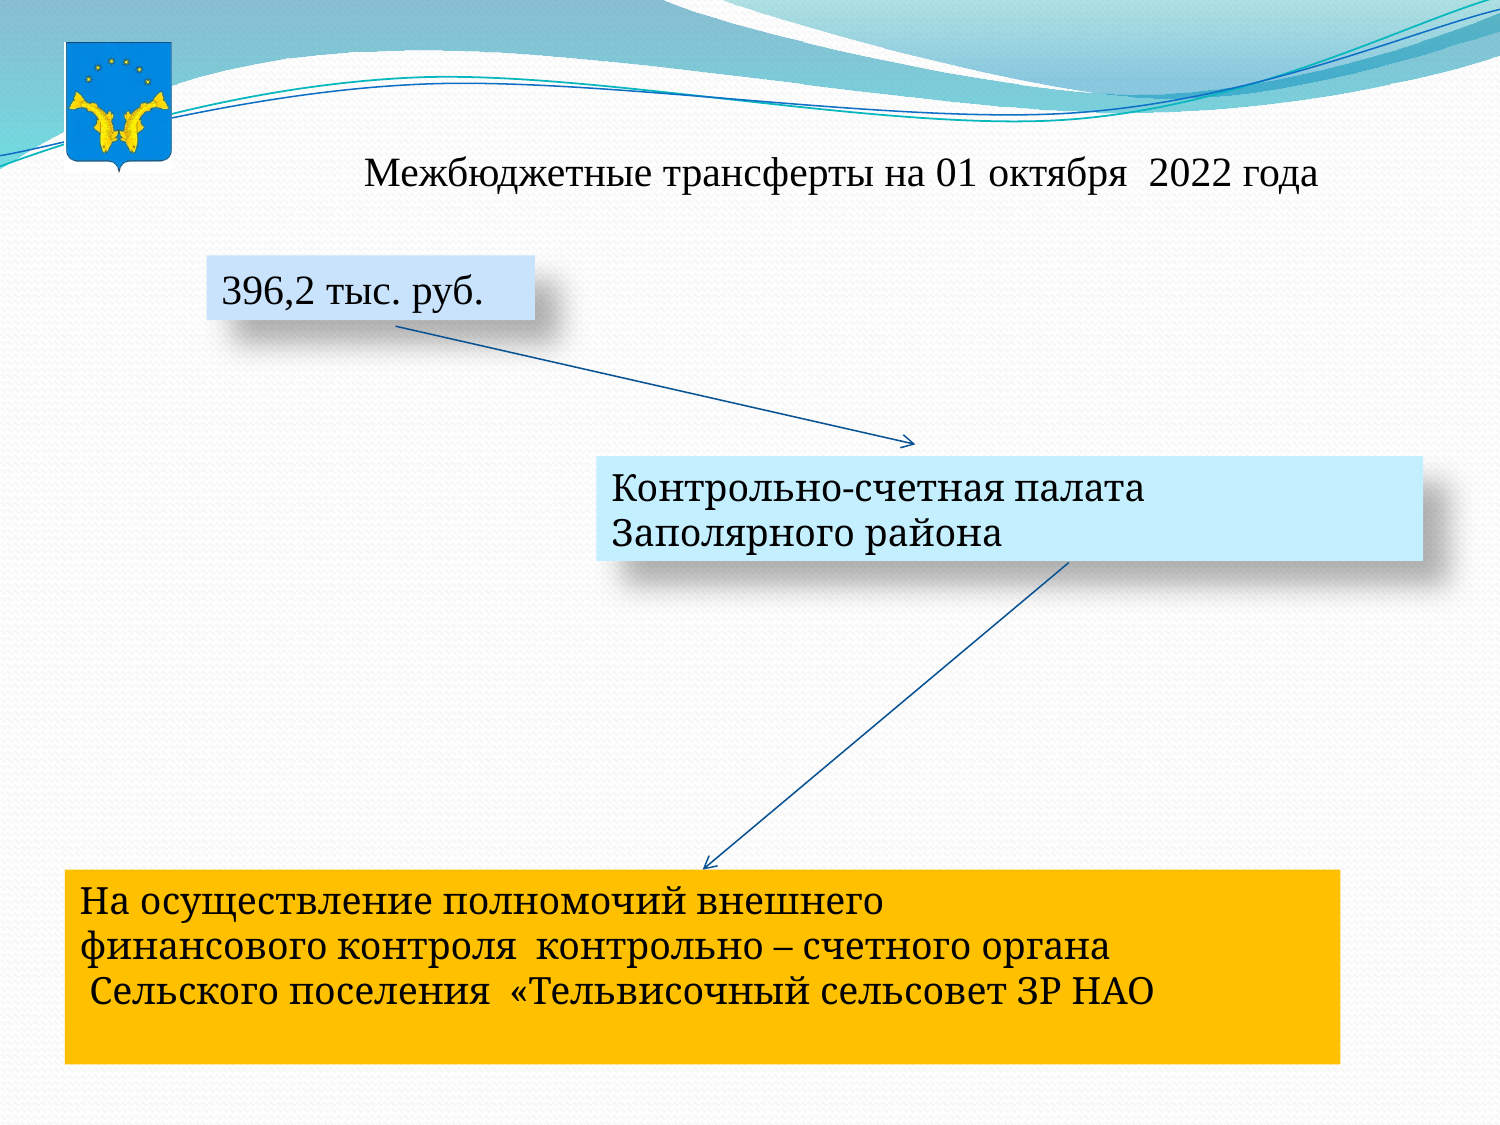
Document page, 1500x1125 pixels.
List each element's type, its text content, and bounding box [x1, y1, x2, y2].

text_box 396,2 тыс. руб. [206, 255, 535, 321]
text_box Контрольно-счетная палата Заполярного района [596, 456, 1424, 561]
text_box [395, 325, 916, 445]
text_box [702, 562, 1070, 870]
text_box Межбюджетные трансферты на 01 октября 2022 года [183, 137, 1500, 202]
text_box На осуществление полномочий внешнего финансового контроля контрольно – счетного органа Сельского поселения «Тельвисочный сельсовет ЗР НАО [64, 869, 1341, 1065]
picture [64, 42, 172, 173]
